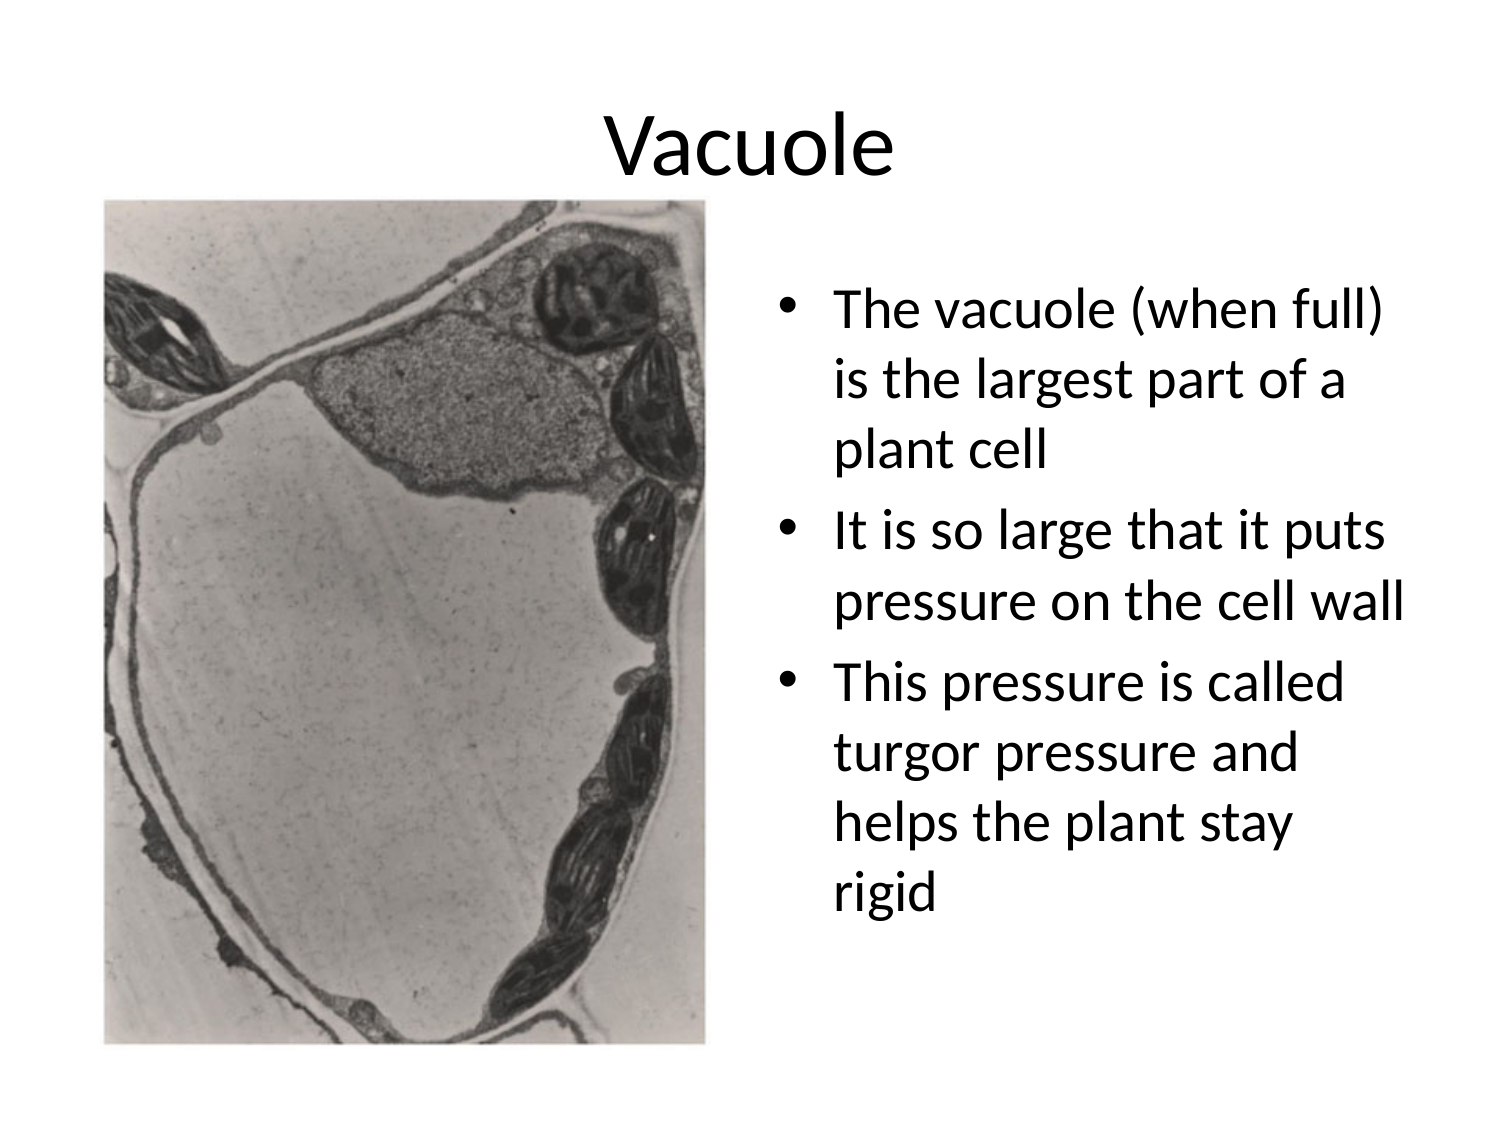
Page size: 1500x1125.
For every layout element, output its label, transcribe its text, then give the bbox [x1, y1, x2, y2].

picture [99, 195, 712, 1051]
title Vacuole [75, 45, 1425, 233]
list The vacuole (when full) is the largest part of a plant cell It is so large that it puts pressure on the cell wall This pressure is called turgor pressure and helps the plant stay rigid [762, 262, 1425, 1005]
